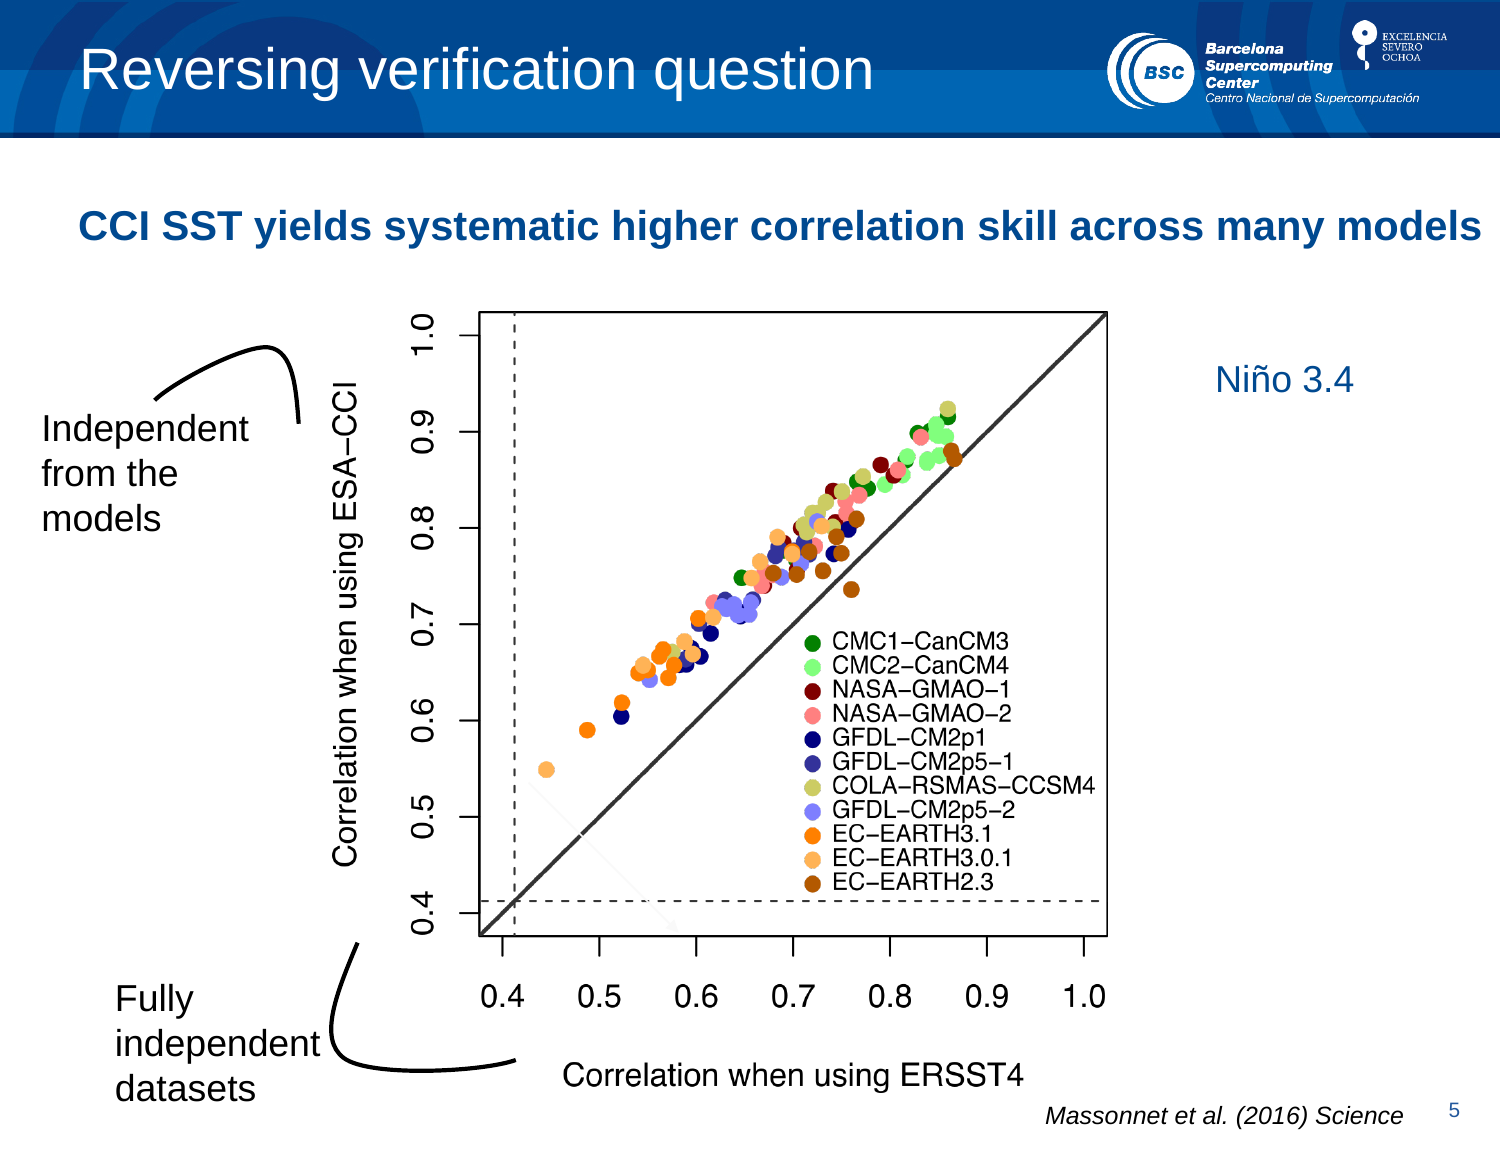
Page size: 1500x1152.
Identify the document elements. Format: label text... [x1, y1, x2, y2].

text_box CCI SST yields systematic higher correlation skill across many models [63, 191, 1500, 530]
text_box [26, 347, 308, 549]
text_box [528, 782, 679, 933]
text_box Massonnet et al. (2016) Science [1030, 1092, 1500, 1138]
title Reversing verification question [65, 23, 1081, 138]
picture [0, 0, 1500, 138]
text_box Niño 3.4 [1200, 347, 1444, 452]
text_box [100, 966, 517, 1119]
picture [331, 311, 1108, 1093]
